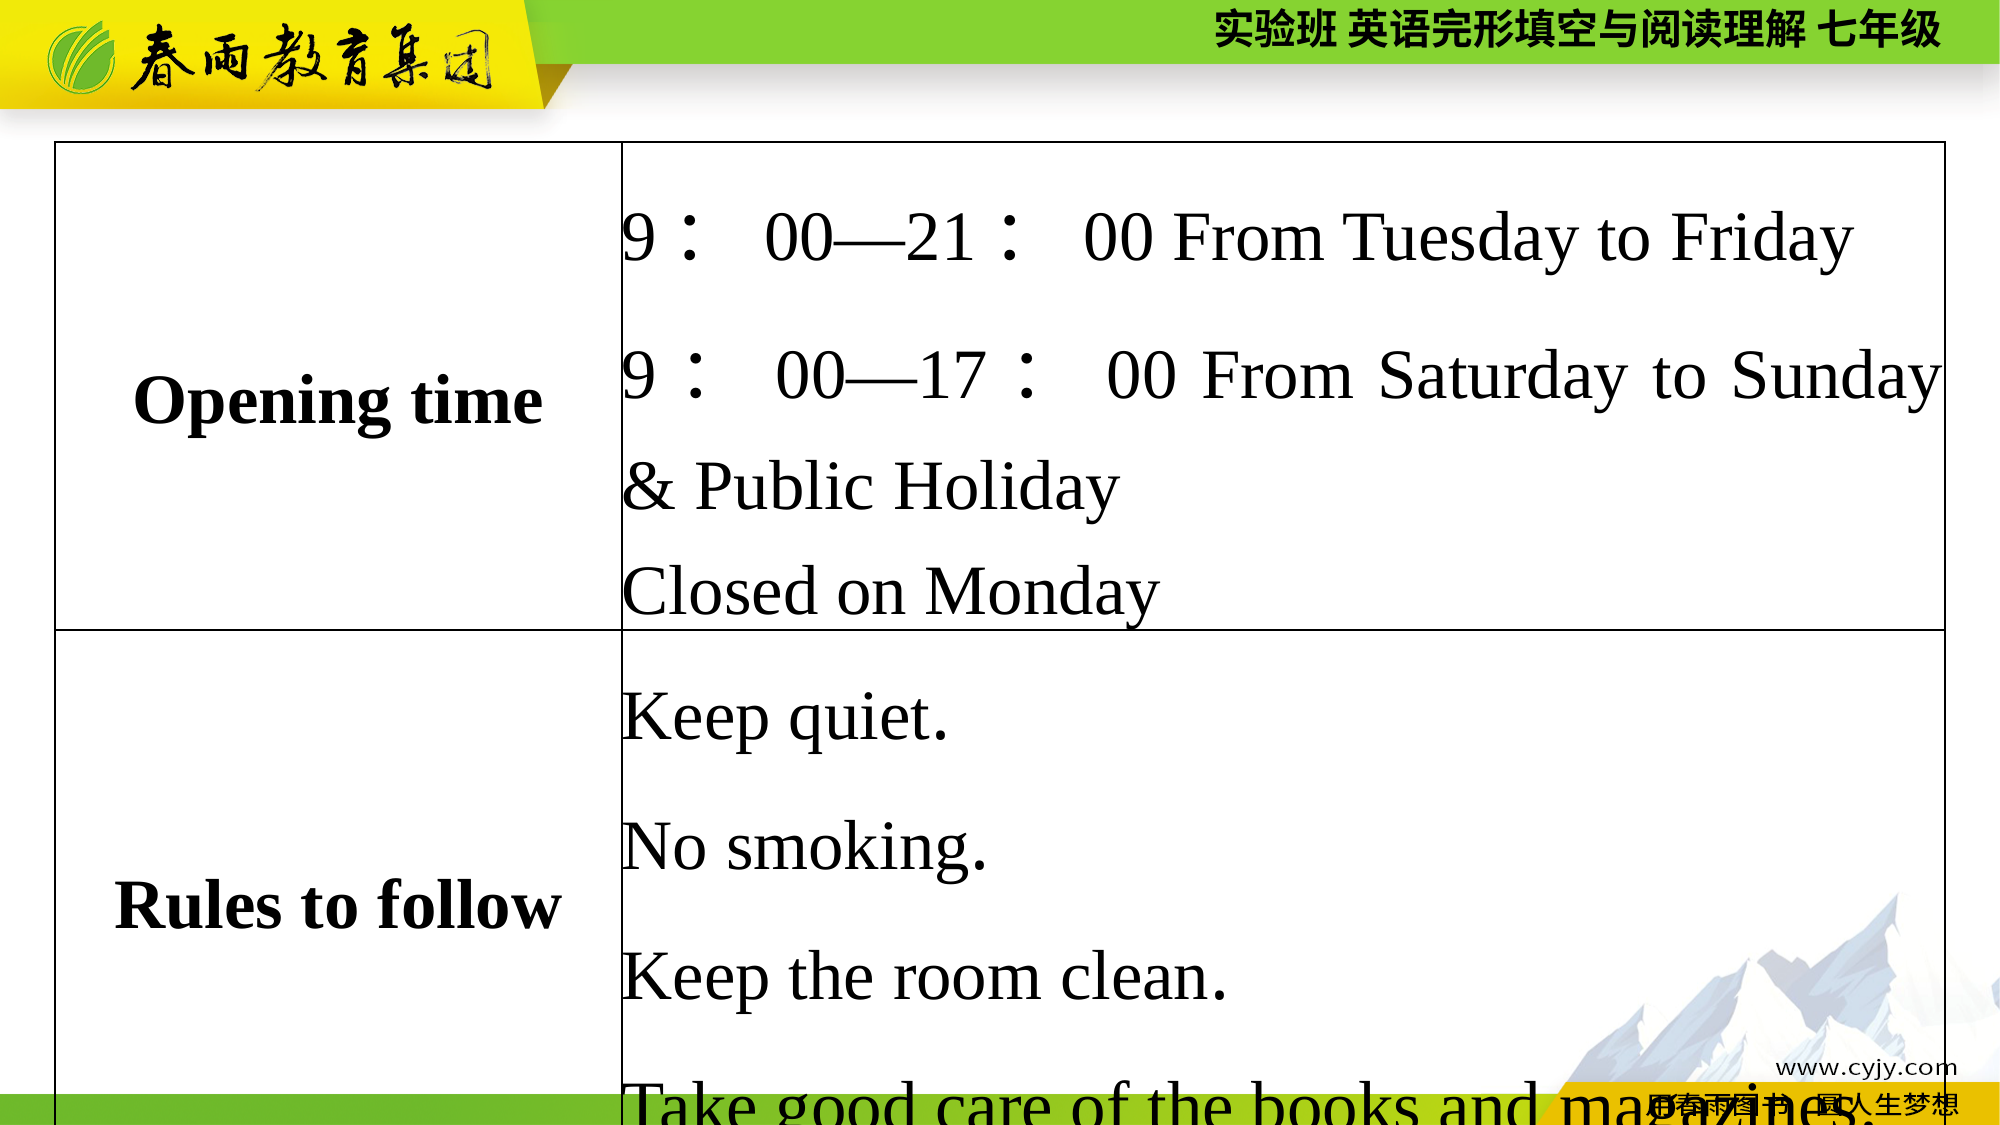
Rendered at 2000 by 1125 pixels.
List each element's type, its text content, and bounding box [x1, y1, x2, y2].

picture [0, 0, 2000, 1125]
table_header Opening time [56, 143, 621, 629]
table_cell Rules to follow [56, 631, 621, 1125]
table_cell Keep quiet. No smoking. Keep the room clean. Take good care of the books and magazines. [623, 631, 1944, 1125]
table_header 9：00—21：00 From Tuesday to Friday 9：00—17：00 From Saturday to Sunday & Public Holiday Closed on Monday [623, 143, 1944, 629]
